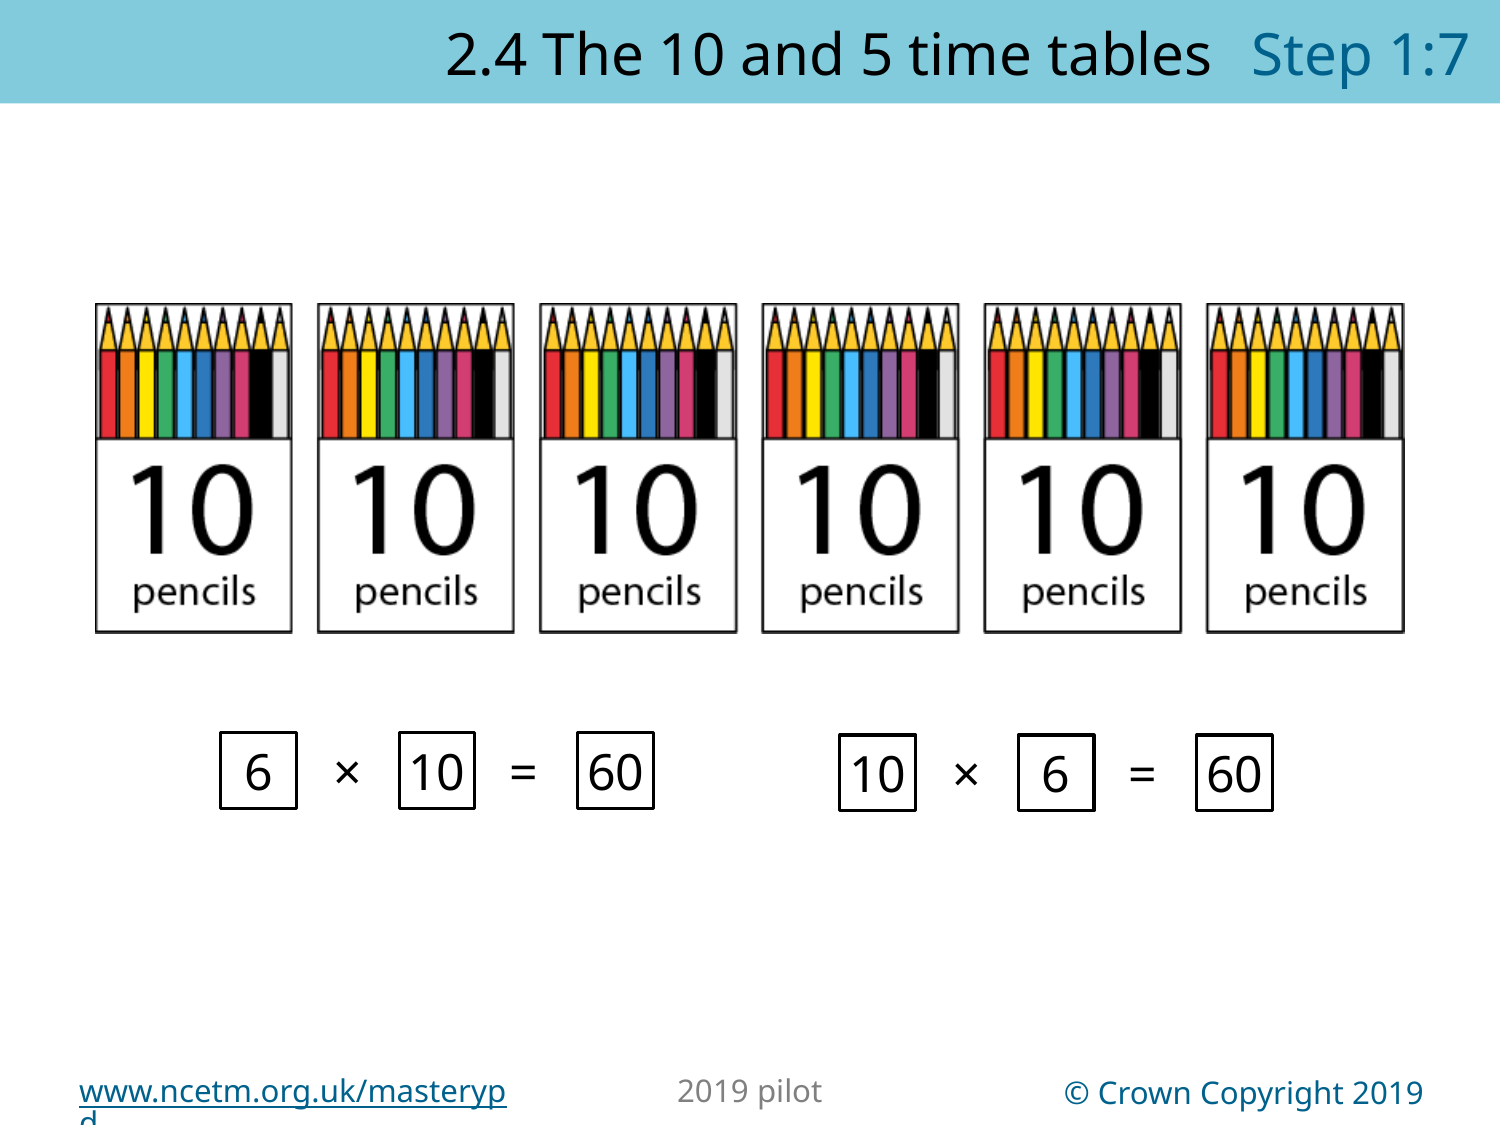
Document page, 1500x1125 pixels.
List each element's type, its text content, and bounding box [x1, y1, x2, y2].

text_box 10 [475, 732, 481, 808]
text_box 60 [1273, 735, 1279, 810]
text_box 60 [572, 732, 577, 808]
text_box 60 [654, 732, 659, 808]
text_box 10 [834, 735, 839, 810]
text_box [1196, 735, 1273, 811]
text_box × [318, 732, 378, 808]
text_box [220, 732, 297, 809]
picture [95, 303, 1405, 634]
text_box = [494, 732, 554, 808]
text_box × [937, 735, 997, 810]
text_box 10 [393, 732, 399, 808]
text_box 60 [1191, 735, 1196, 810]
list 2.4 The 10 and 5 time tables Step 1:7 [0, 0, 1500, 104]
text_box = [1113, 735, 1173, 810]
text_box [577, 732, 654, 809]
text_box [839, 735, 916, 811]
text_box [1018, 735, 1094, 811]
text_box 10 [916, 735, 922, 810]
text_box [399, 732, 475, 809]
